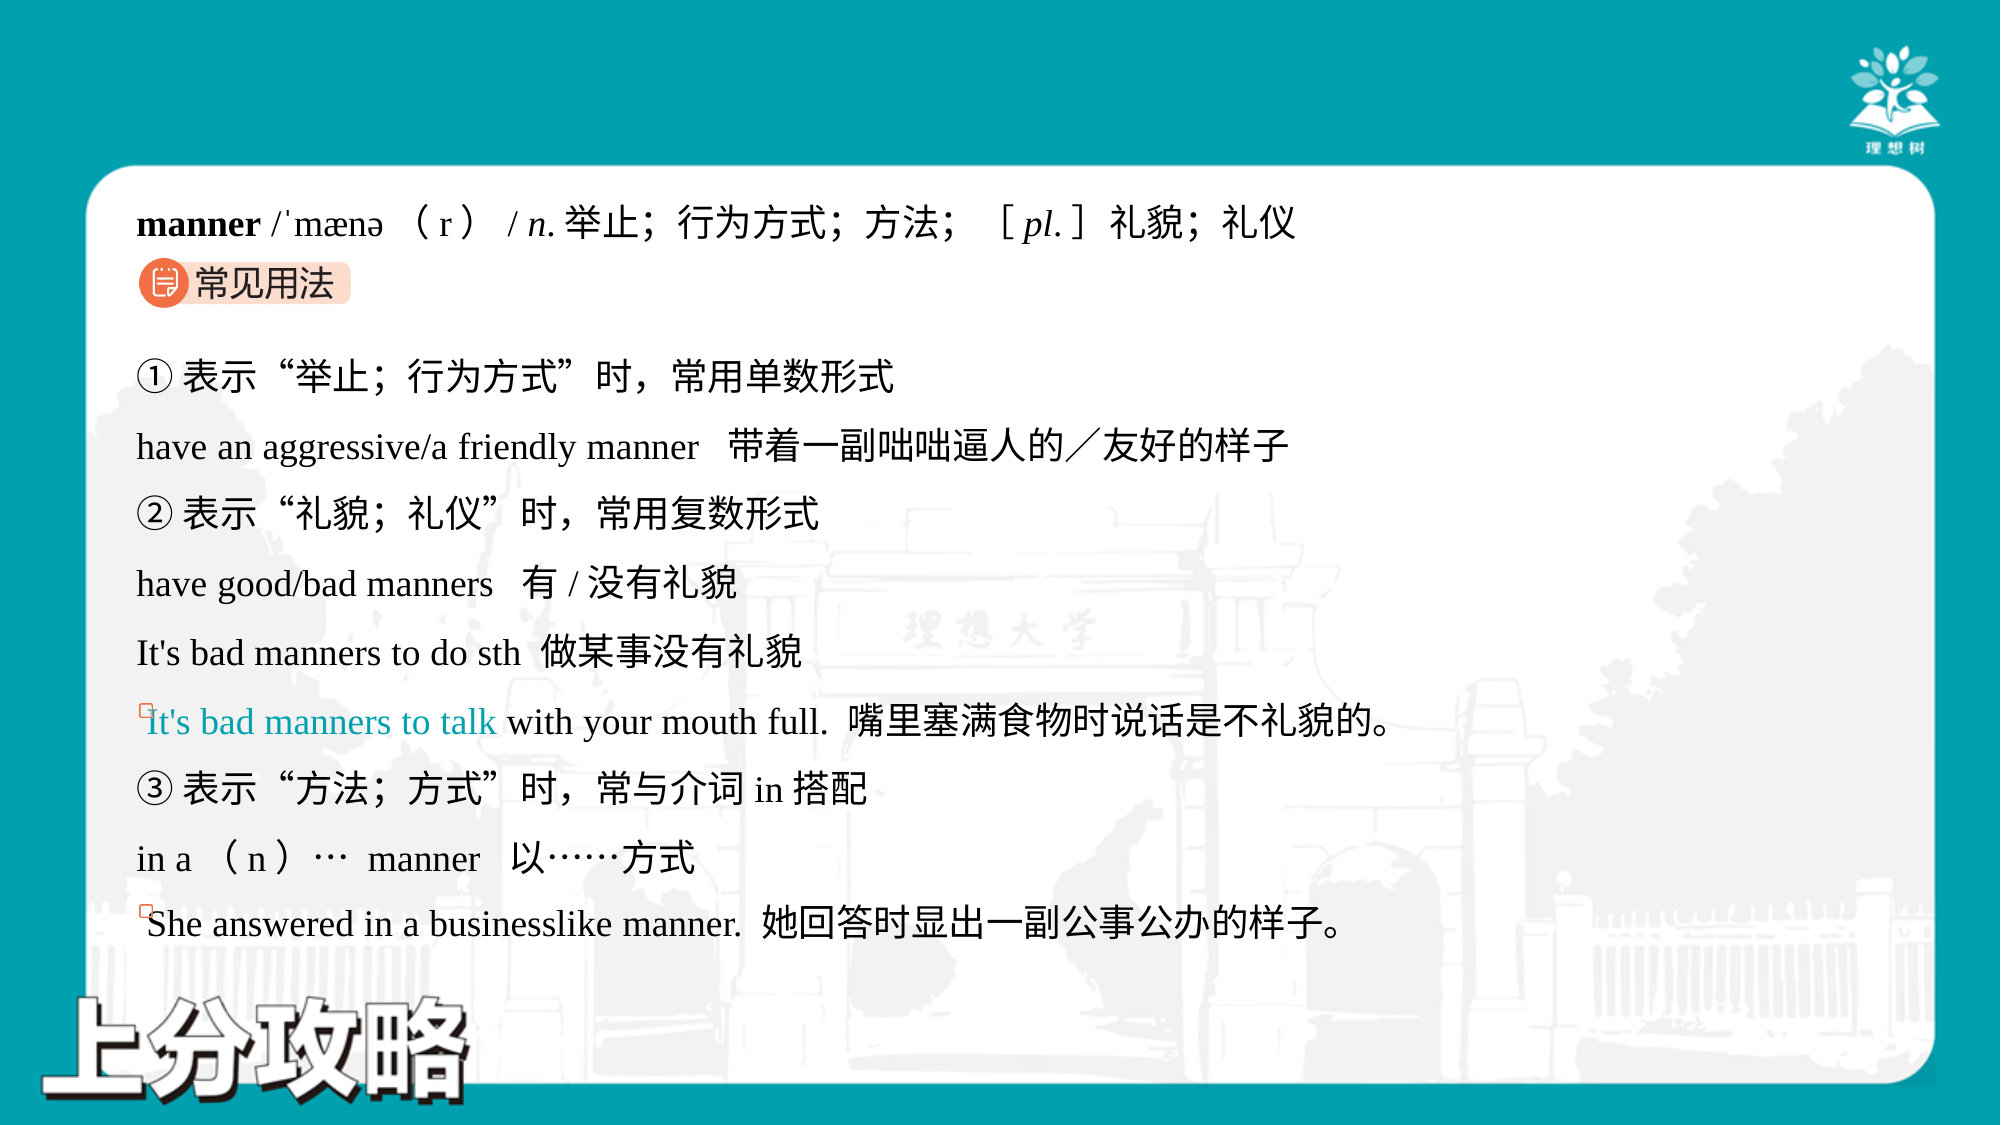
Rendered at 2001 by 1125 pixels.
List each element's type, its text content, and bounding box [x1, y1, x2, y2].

text_box manner /ˈmænə（r）/ n.举止；行为方式；方法；［pl.］礼貌；礼仪 #119 [136, 177, 1865, 236]
picture [0, 0, 2000, 1125]
text_box ①表示“举止；行为方式”时，常用单数形式 have an aggressive/a friendly manner 带着一副咄咄逼人的／友好的样子 ②表示“礼貌；礼仪”时，常用复数形式 have good/bad manners 有/没有礼貌 It's bad manners to do sth 做某事没有礼貌 It's bad manners to talk with your mouth full. 嘴里塞满食物时说话是不礼貌的。 ③表示“方法；方式”时，常与介词in搭配 in a（n）… manner 以……方式 She answered in a businesslike manner. 她回答时显出一副公事公办的样子。#129 [136, 329, 1865, 936]
